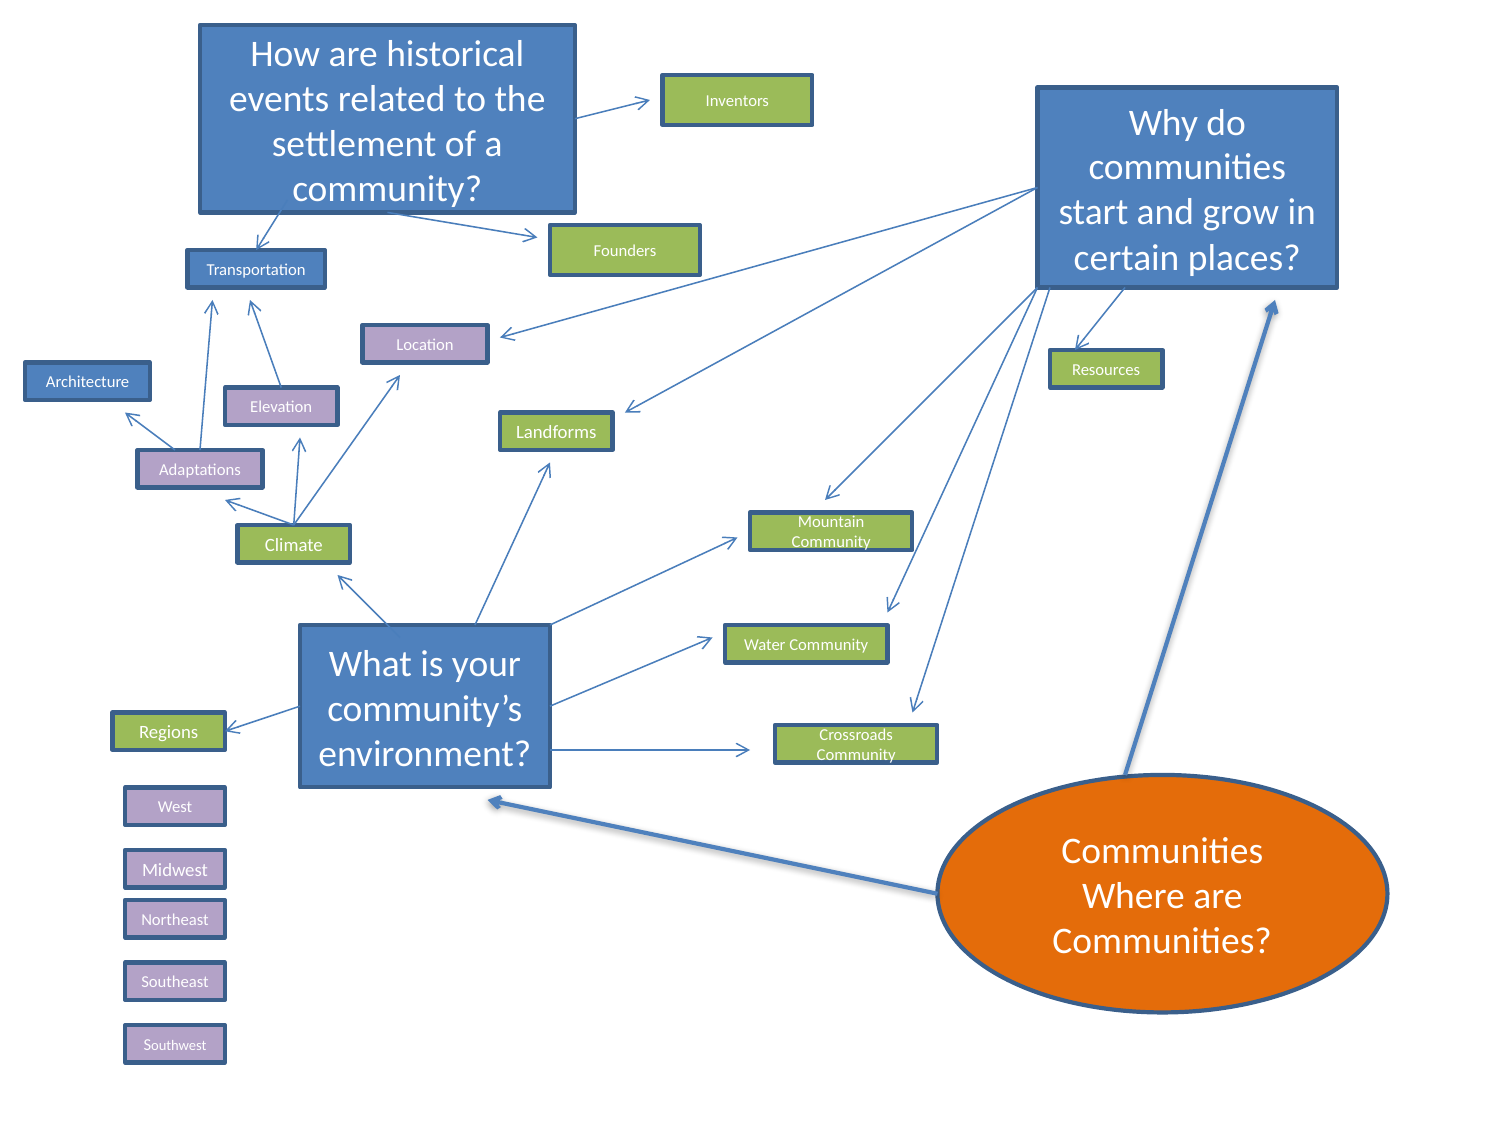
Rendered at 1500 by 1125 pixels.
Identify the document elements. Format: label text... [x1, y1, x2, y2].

text_box West [123, 785, 227, 827]
text_box Mountain Community [748, 510, 882, 552]
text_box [499, 187, 1038, 338]
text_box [824, 287, 885, 501]
text_box Southwest [123, 1023, 227, 1065]
text_box Water Community [723, 623, 890, 665]
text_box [624, 347, 819, 413]
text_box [124, 412, 176, 451]
text_box Crossroads Community [773, 723, 939, 765]
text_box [387, 212, 538, 238]
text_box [224, 499, 287, 526]
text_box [249, 299, 282, 388]
text_box Inventors [660, 73, 814, 127]
text_box Elevation [223, 385, 288, 427]
text_box Adaptations [135, 448, 265, 490]
text_box Location [360, 323, 490, 365]
text_box Why do communities start and grow in certain places? [1035, 85, 1339, 290]
text_box Architecture [23, 360, 152, 402]
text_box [887, 287, 910, 613]
text_box Transportation [185, 248, 327, 290]
text_box Midwest [123, 848, 227, 890]
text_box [337, 574, 401, 638]
text_box Northeast [123, 898, 227, 940]
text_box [549, 537, 738, 626]
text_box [487, 799, 938, 894]
text_box Southeast [123, 960, 227, 1002]
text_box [574, 99, 651, 119]
text_box Landforms [498, 410, 615, 452]
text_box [293, 374, 401, 526]
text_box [1124, 299, 1276, 776]
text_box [474, 462, 551, 626]
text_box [255, 199, 288, 251]
text_box Climate [235, 534, 352, 565]
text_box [224, 705, 301, 732]
text_box What is your community’s environment? [298, 623, 552, 789]
text_box How are historical events related to the settlement of a community? [198, 23, 577, 215]
text_box Resources [1054, 348, 1119, 390]
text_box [549, 637, 713, 707]
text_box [1074, 287, 1126, 351]
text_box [912, 287, 1051, 713]
text_box Communities Where are Communities? [936, 775, 1390, 1015]
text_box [199, 299, 213, 451]
text_box Regions [110, 710, 227, 752]
